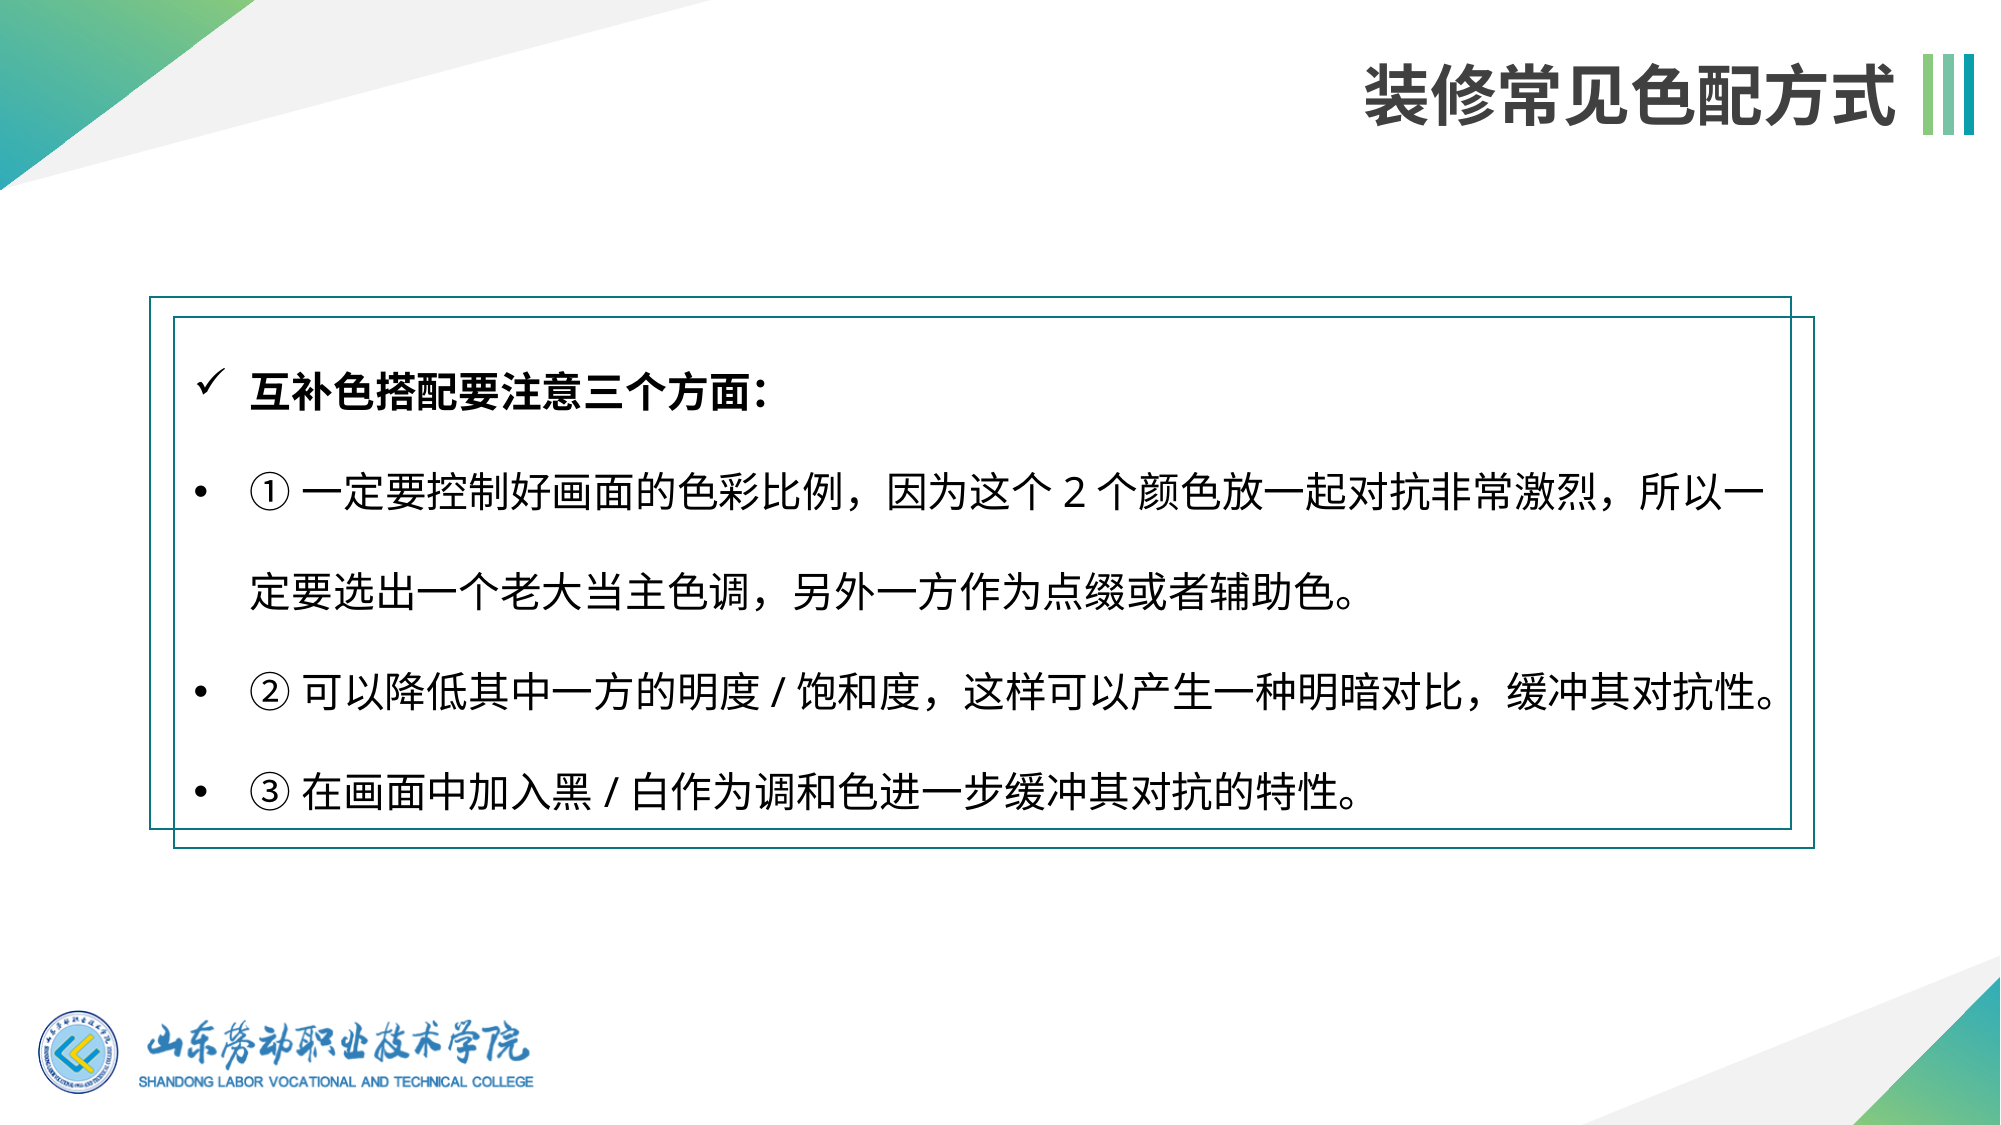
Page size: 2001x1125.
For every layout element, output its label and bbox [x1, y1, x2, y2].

text_box [1928, 54, 1969, 136]
picture [38, 1010, 550, 1094]
text_box [0, 0, 2000, 1125]
